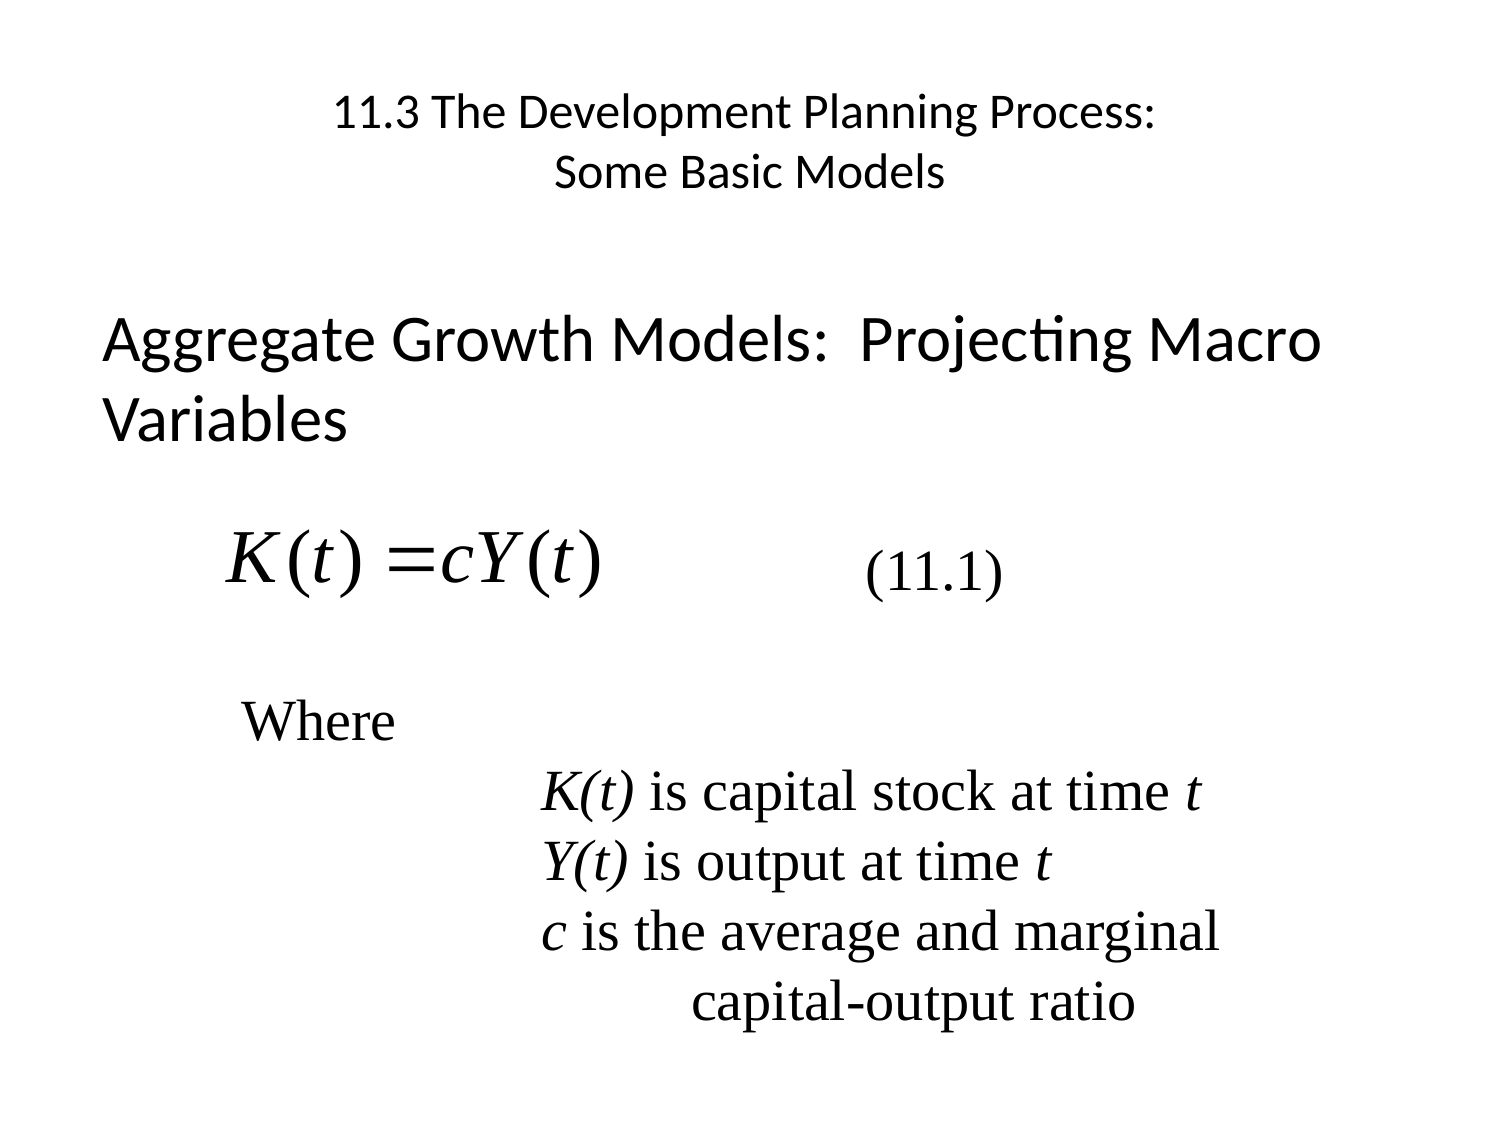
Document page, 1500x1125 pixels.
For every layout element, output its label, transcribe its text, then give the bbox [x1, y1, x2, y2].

text_box Aggregate Growth Models: Projecting Macro Variables [87, 287, 1425, 463]
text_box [212, 512, 616, 615]
title 11.3 The Development Planning Process: Some Basic Models [75, 45, 1425, 233]
text_box Where K(t) is capital stock at time t Y(t) is output at time t c is the average and marginal capital-output ratio [226, 675, 1251, 1040]
text_box (11.1) [851, 525, 1020, 610]
